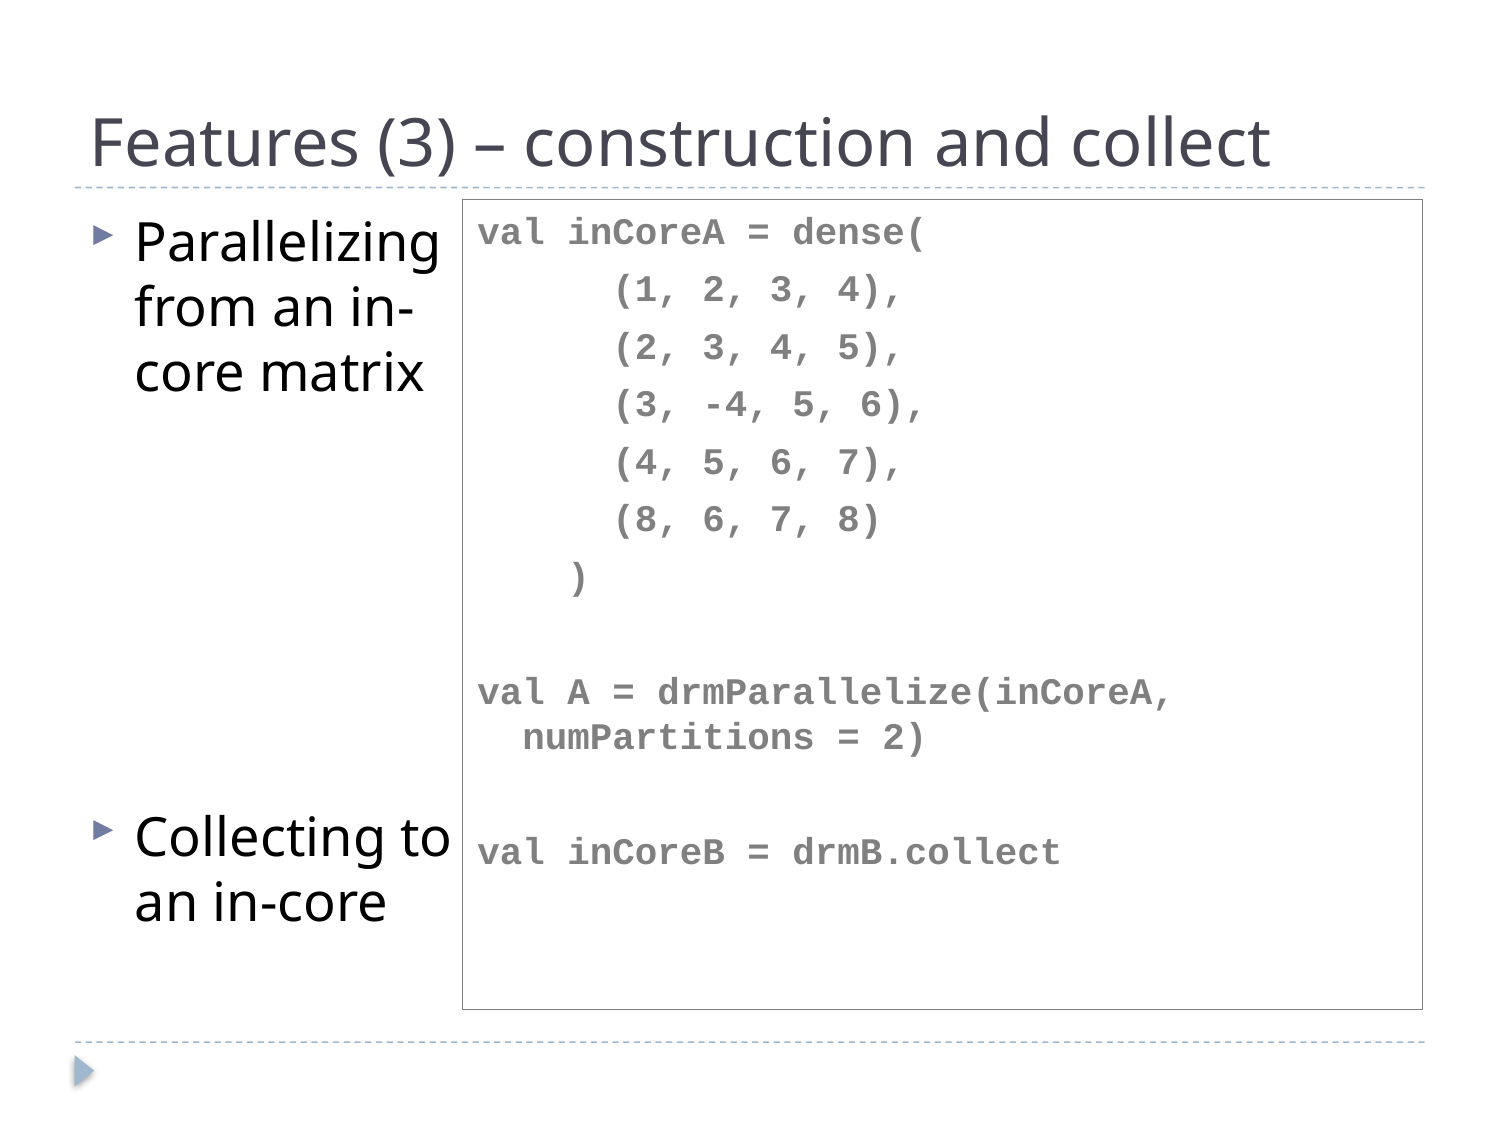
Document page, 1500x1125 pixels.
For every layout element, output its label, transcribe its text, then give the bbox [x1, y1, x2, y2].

list val inCoreA = dense( (1, 2, 3, 4), (2, 3, 4, 5), (3, -4, 5, 6), (4, 5, 6, 7), (8, 6, 7, 8) ) val A = drmParallelize(inCoreA, numPartitions = 2) val inCoreB = drmB.collect [462, 199, 1423, 1010]
title Features (3) – construction and collect [75, 37, 1425, 188]
list Parallelizing from an in-core matrix Collecting to an in-core [75, 200, 462, 1010]
